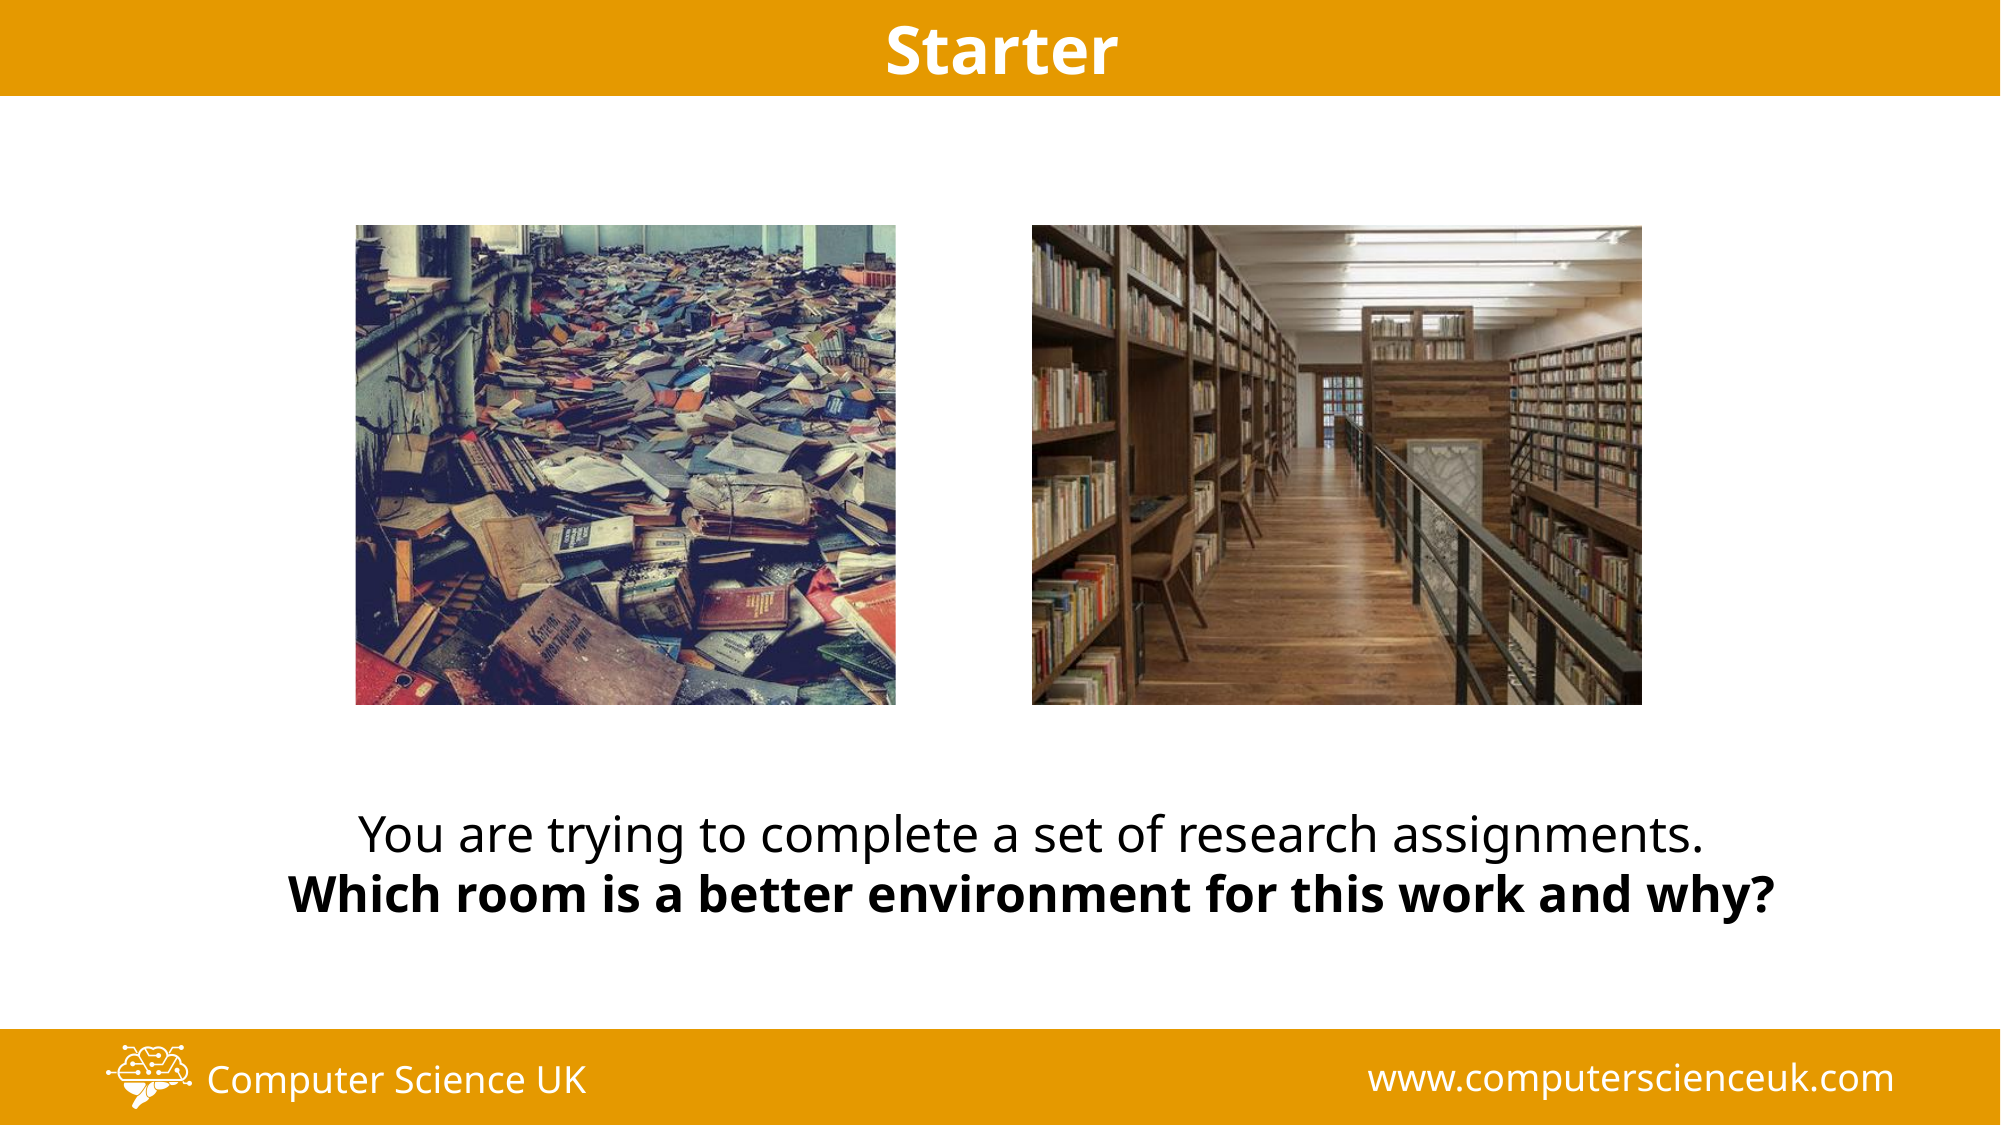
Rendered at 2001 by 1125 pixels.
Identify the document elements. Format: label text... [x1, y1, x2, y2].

title Starter [45, 0, 1960, 96]
picture [1031, 224, 1642, 705]
picture [106, 1045, 192, 1109]
text_box You are trying to complete a set of research assignments. Which room is a better environment for this work and why? [273, 795, 1791, 930]
picture [355, 224, 897, 705]
